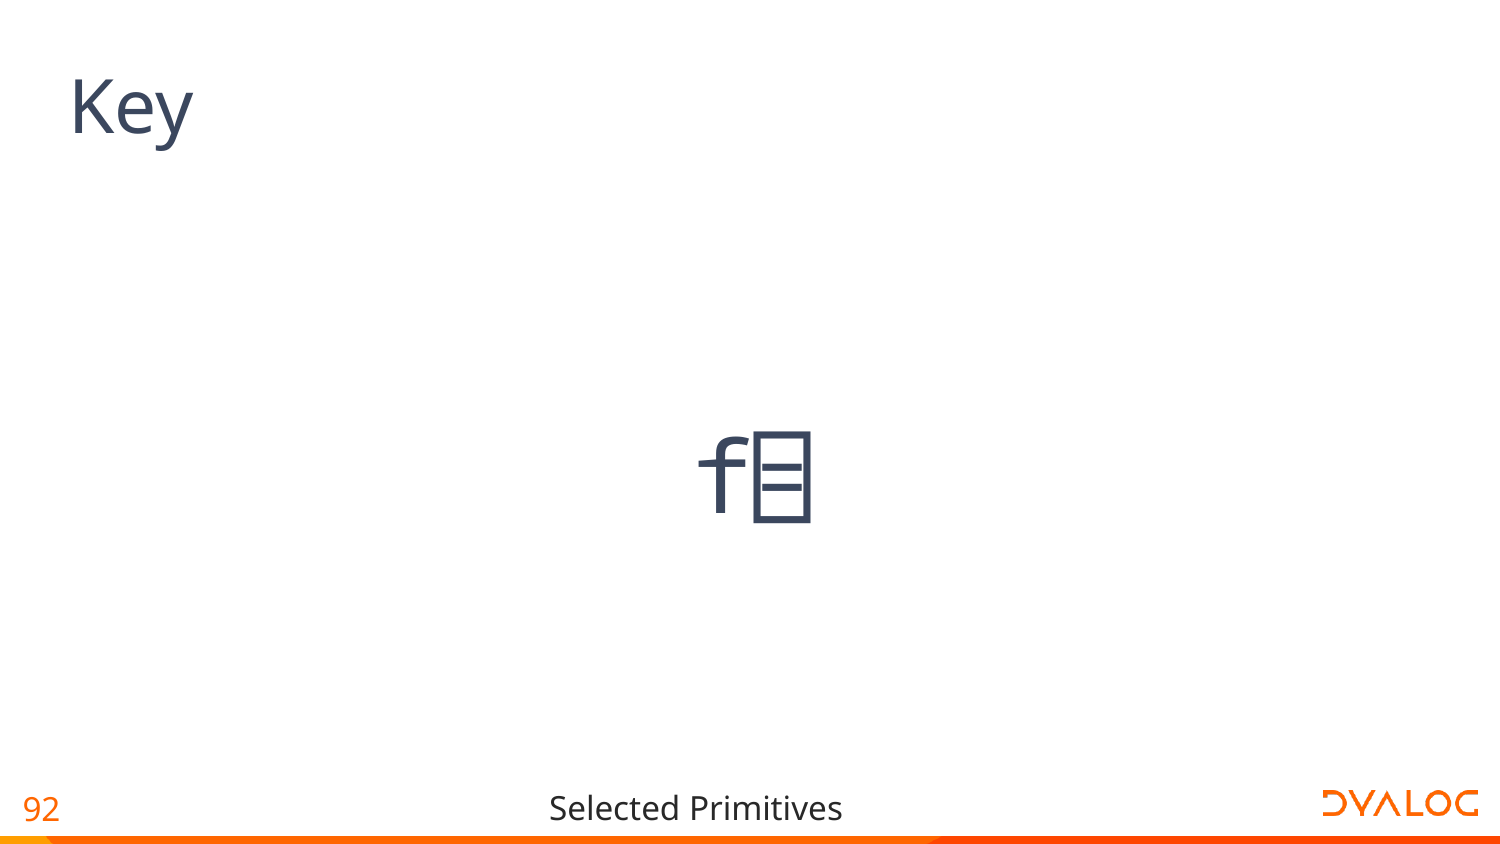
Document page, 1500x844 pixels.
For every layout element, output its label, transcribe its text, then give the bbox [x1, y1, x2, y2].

list f⌸ [53, 207, 1453, 740]
picture [1323, 790, 1478, 816]
picture [0, 836, 1500, 844]
title Key [53, 43, 1453, 157]
